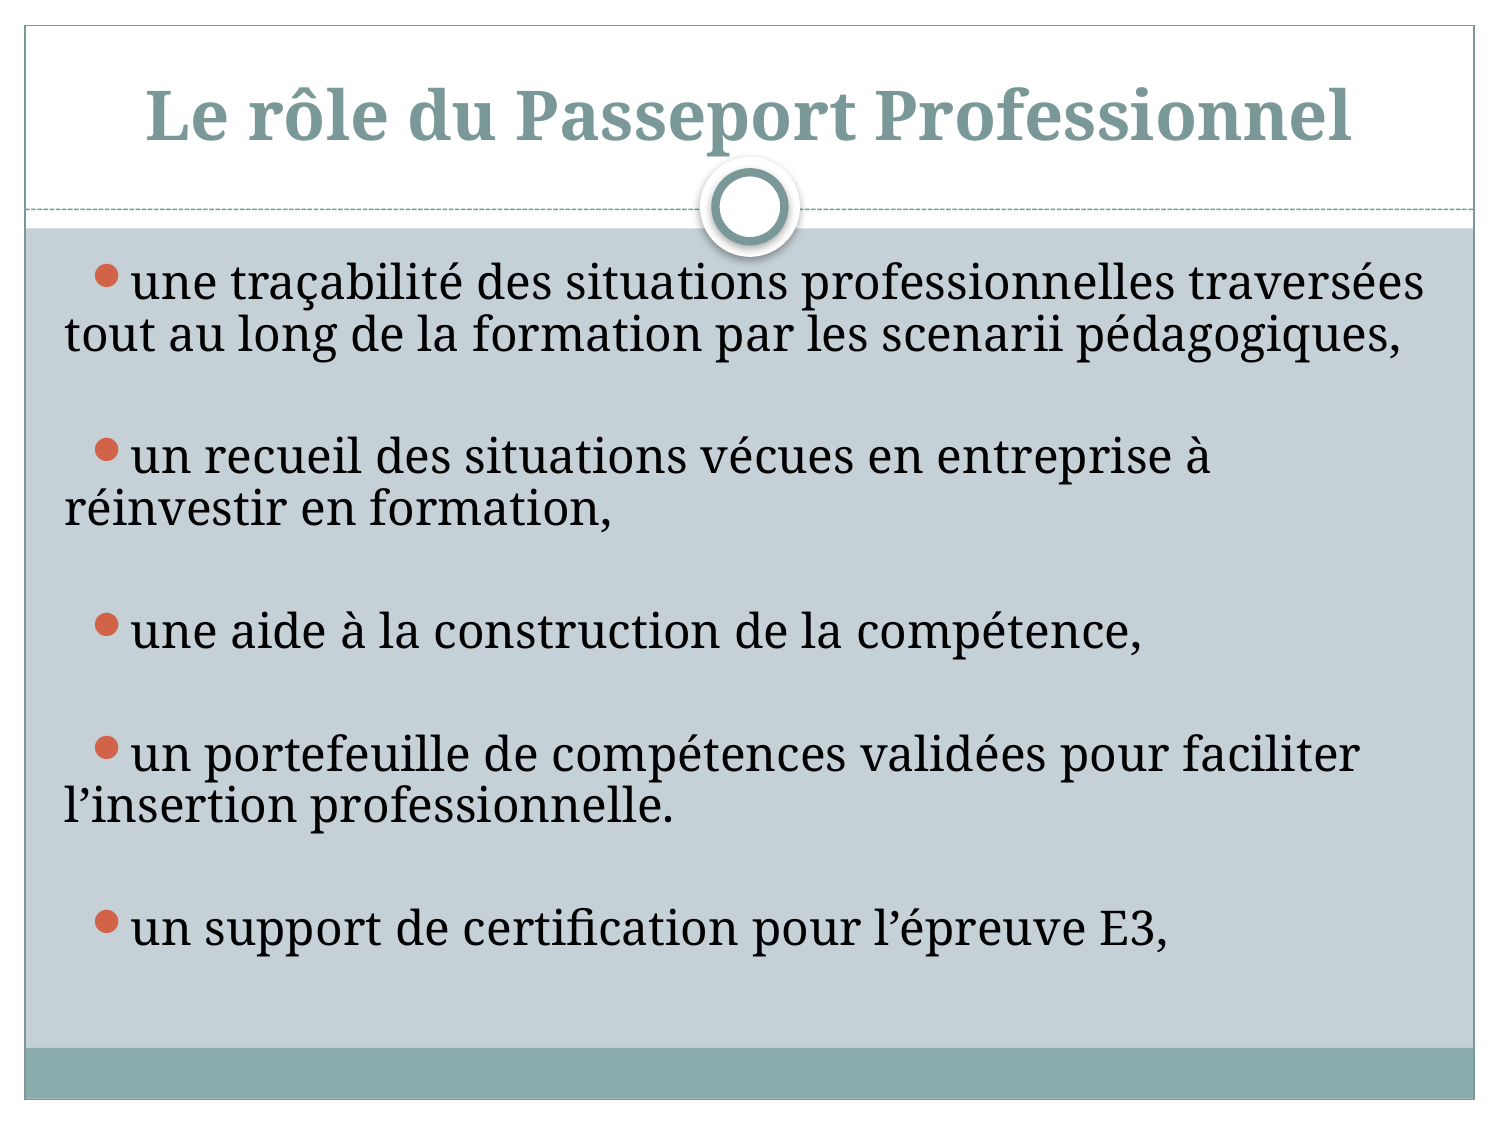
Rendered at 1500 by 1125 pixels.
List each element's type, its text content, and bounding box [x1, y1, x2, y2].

list une traçabilité des situations professionnelles traversées tout au long de la formation par les scenarii pédagogiques, un recueil des situations vécues en entreprise à réinvestir en formation, une aide à la construction de la compétence, un portefeuille de compétences validées pour faciliter l’insertion professionnelle. un support de certification pour l’épreuve E3, [49, 250, 1445, 1001]
title Le rôle du Passeport Professionnel [49, 37, 1450, 162]
